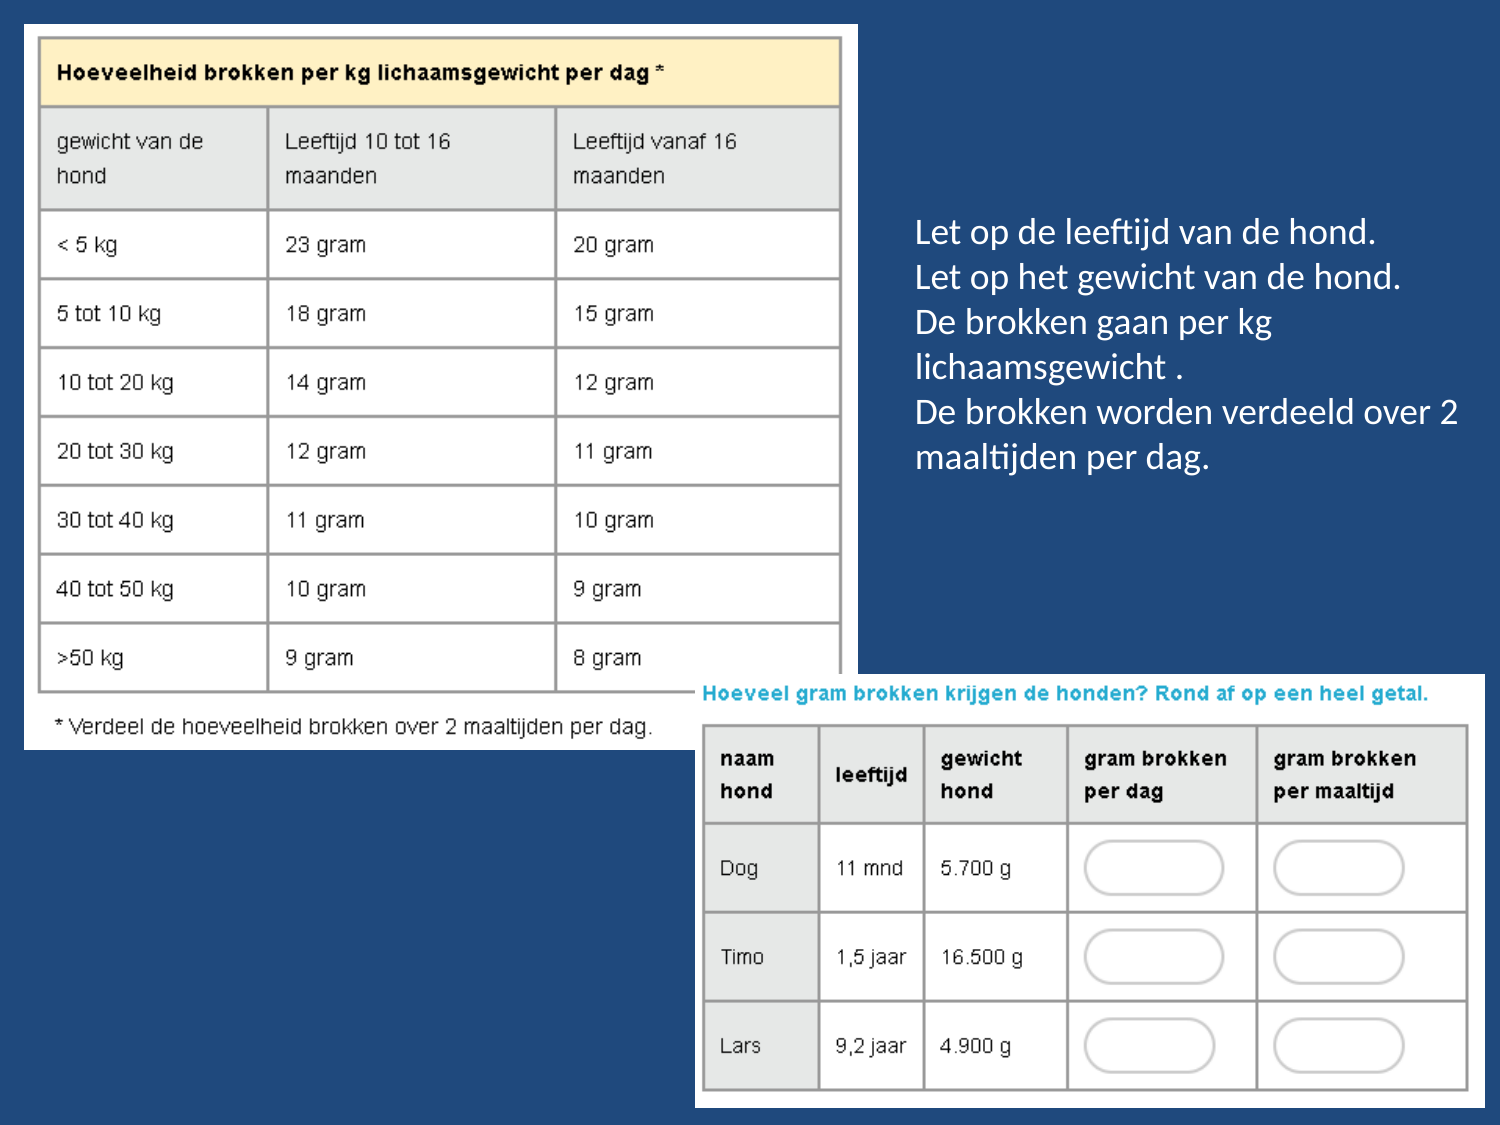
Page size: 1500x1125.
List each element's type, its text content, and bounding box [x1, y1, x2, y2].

text_box Let op de leeftijd van de hond. Let op het gewicht van de hond. De brokken gaan per kg lichaamsgewicht . De brokken worden verdeeld over 2 maaltijden per dag. [899, 199, 1488, 485]
picture [24, 24, 1485, 1109]
